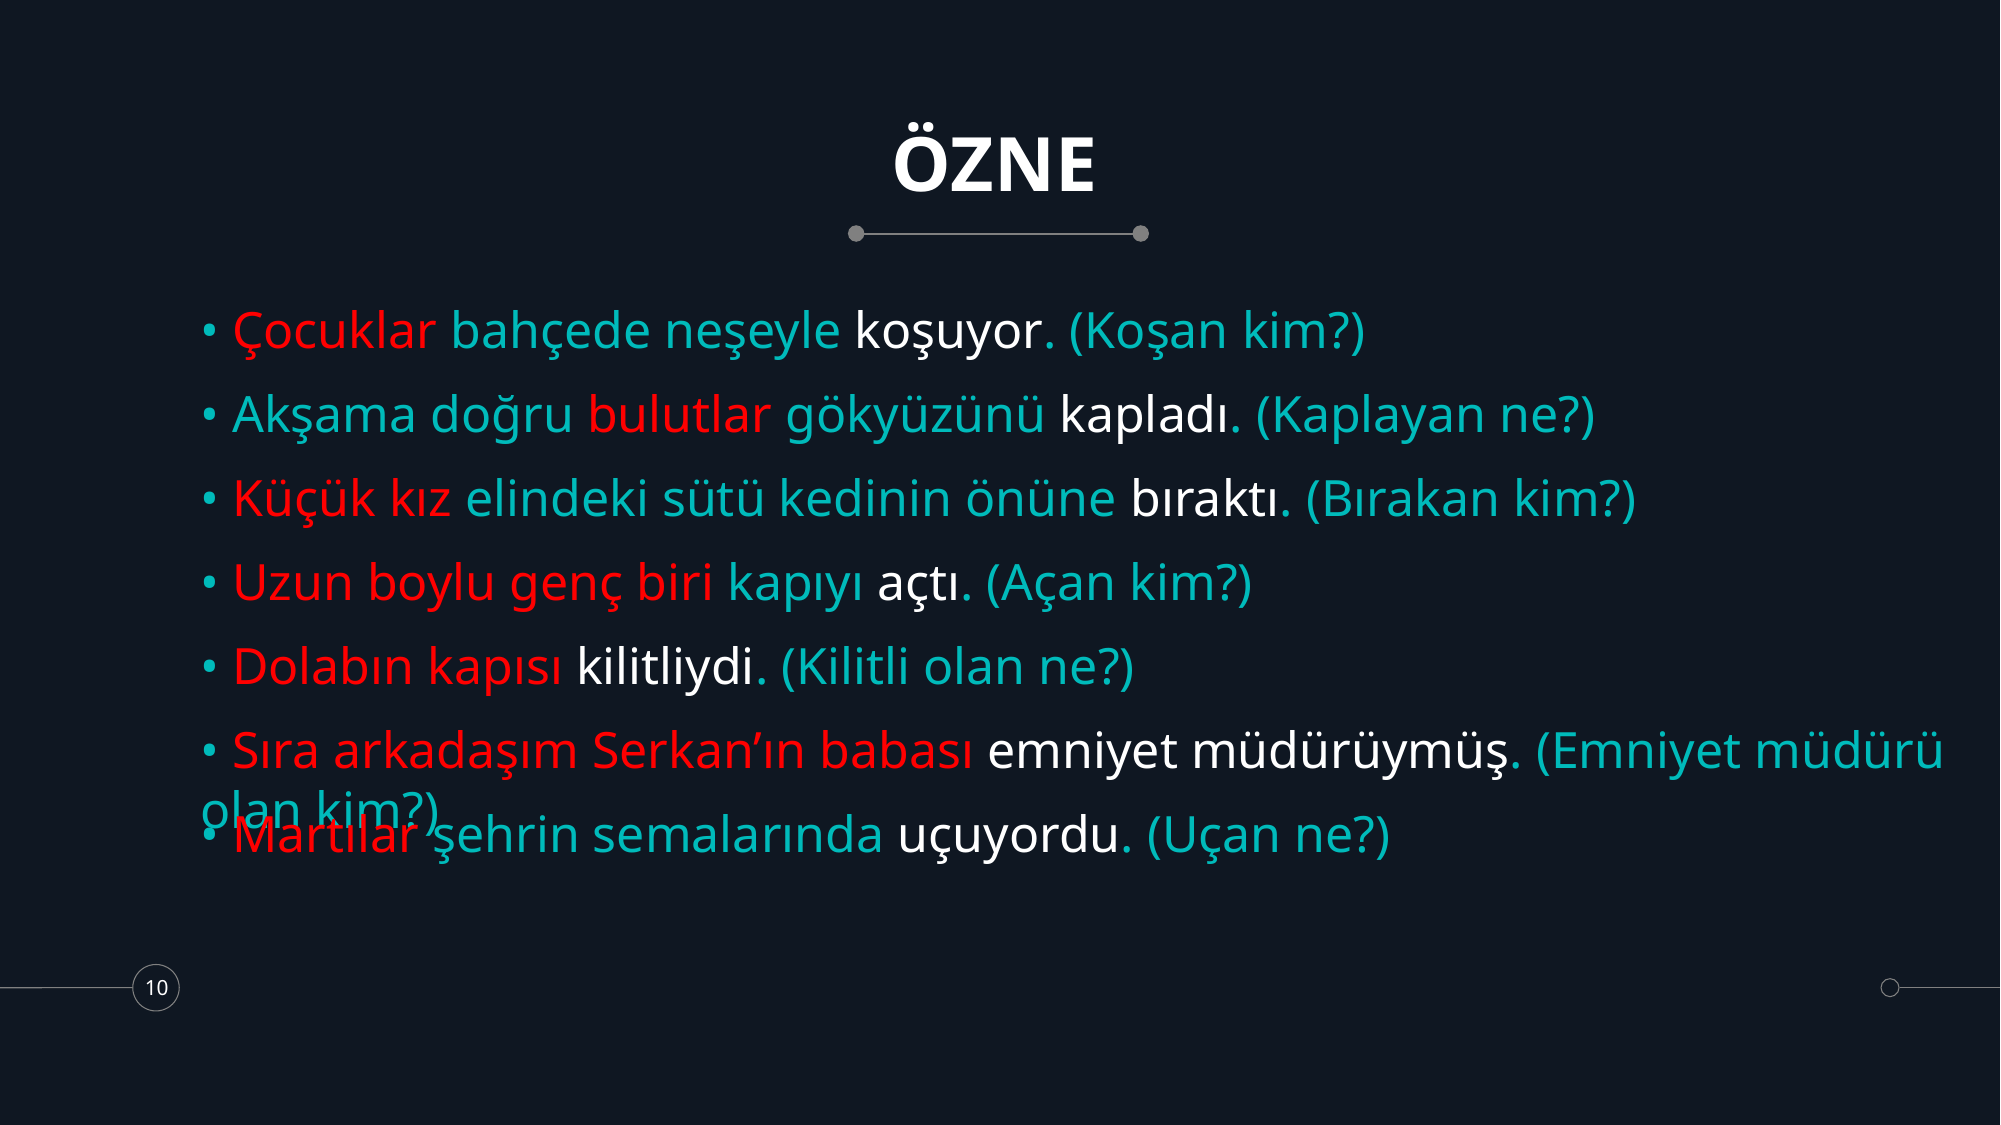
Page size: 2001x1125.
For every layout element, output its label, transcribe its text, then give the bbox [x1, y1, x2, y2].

text_box • Dolabın kapısı kilitliydi. (Kilitli olan ne?) [185, 627, 1702, 702]
text_box • Akşama doğru bulutlar gökyüzünü kapladı. (Kaplayan ne?) [185, 375, 1702, 451]
text_box • Sıra arkadaşım Serkan’ın babası emniyet müdürüymüş. (Emniyet müdürü olan kim?) [185, 710, 1988, 846]
text_box • Çocuklar bahçede neşeyle koşuyor. (Koşan kim?) [185, 291, 1702, 367]
text_box • Uzun boylu genç biri kapıyı açtı. (Açan kim?) [185, 543, 1702, 618]
title ÖZNE [345, 114, 1644, 208]
slide_number 10 [127, 964, 186, 1014]
text_box • Martılar şehrin semalarında uçuyordu. (Uçan ne?) [185, 794, 1702, 870]
text_box • Küçük kız elindeki sütü kedinin önüne bıraktı. (Bırakan kim?) [185, 459, 1702, 534]
